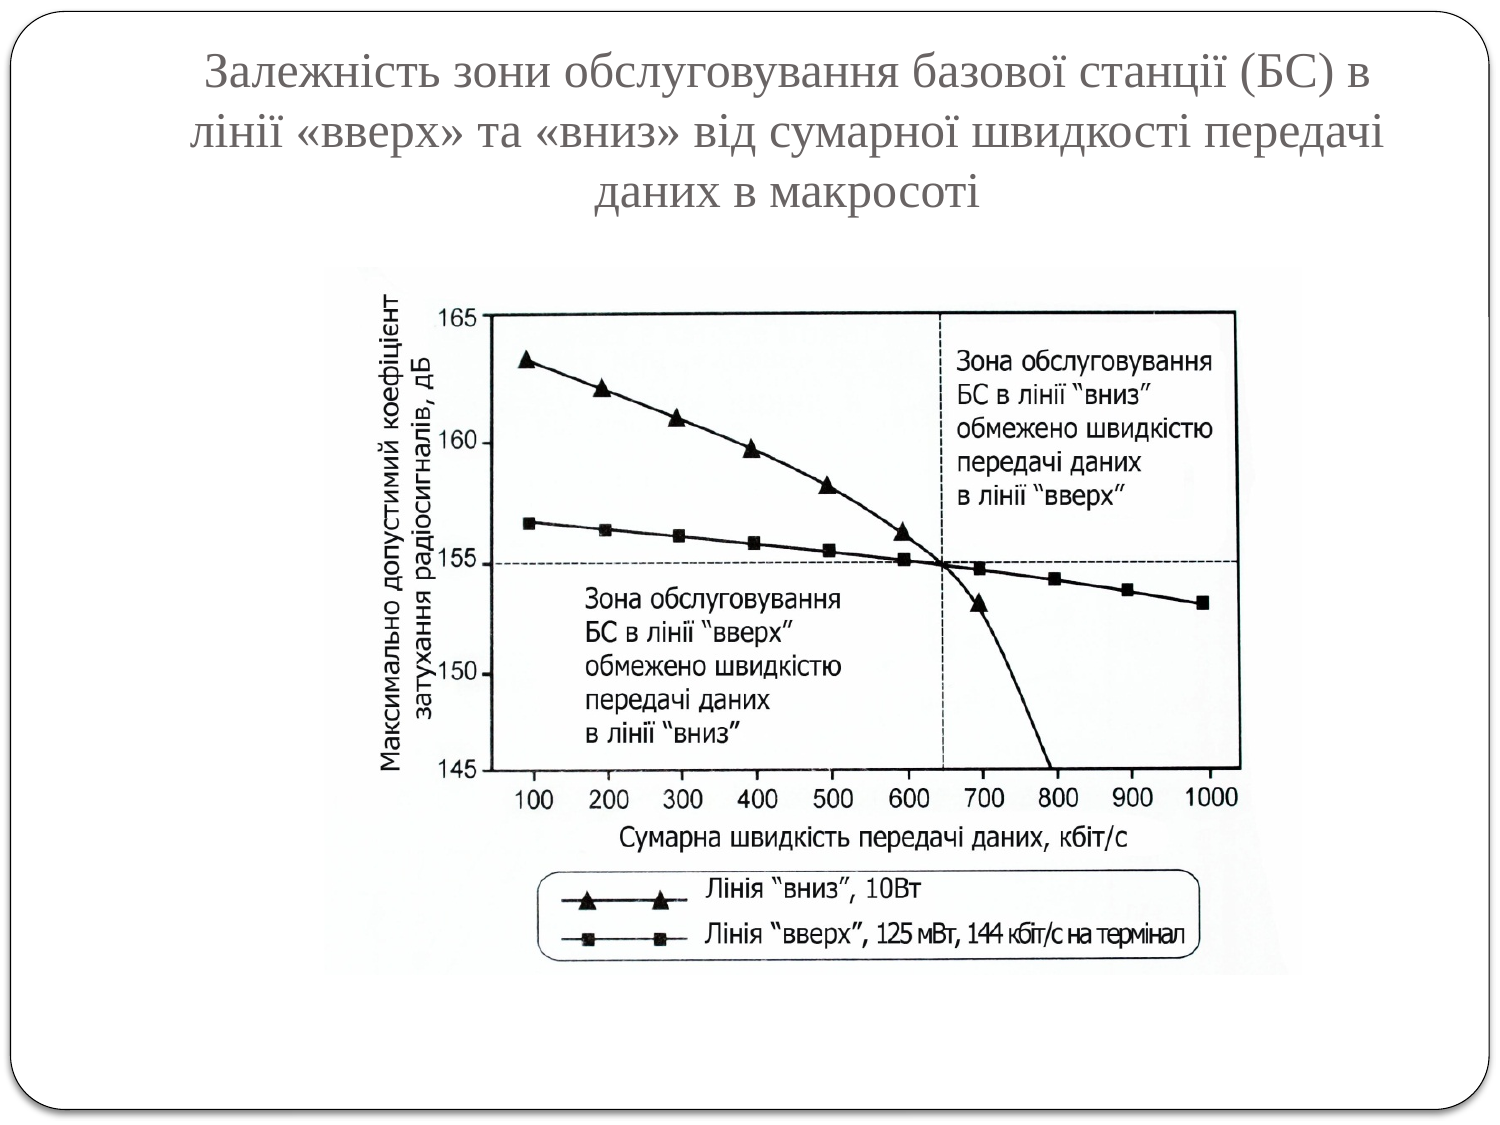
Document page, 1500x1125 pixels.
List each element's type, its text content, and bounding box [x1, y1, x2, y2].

picture [324, 266, 1303, 975]
title Залежність зони обслуговування базової станції (БС) в лінії «вверх» та «вниз» від сумарної швидкості передачі даних в макросоті [150, 45, 1425, 233]
